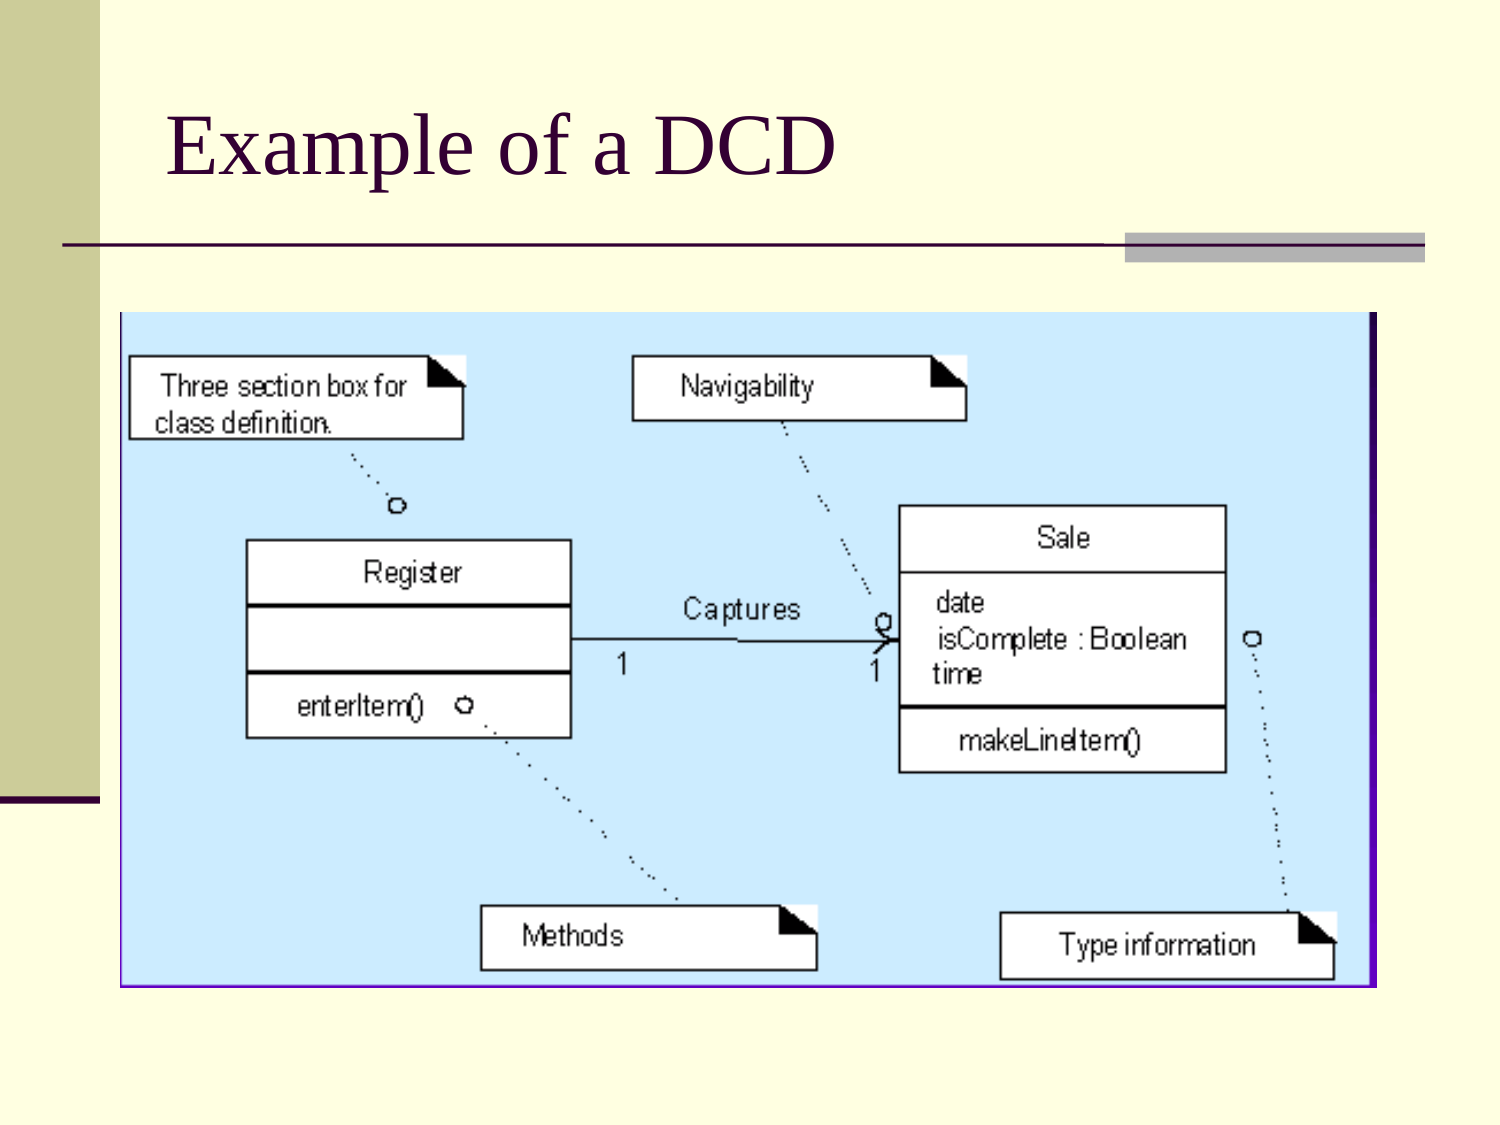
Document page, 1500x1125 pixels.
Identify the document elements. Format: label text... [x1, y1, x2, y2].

title Example of a DCD [149, 45, 1426, 234]
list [119, 312, 1377, 988]
